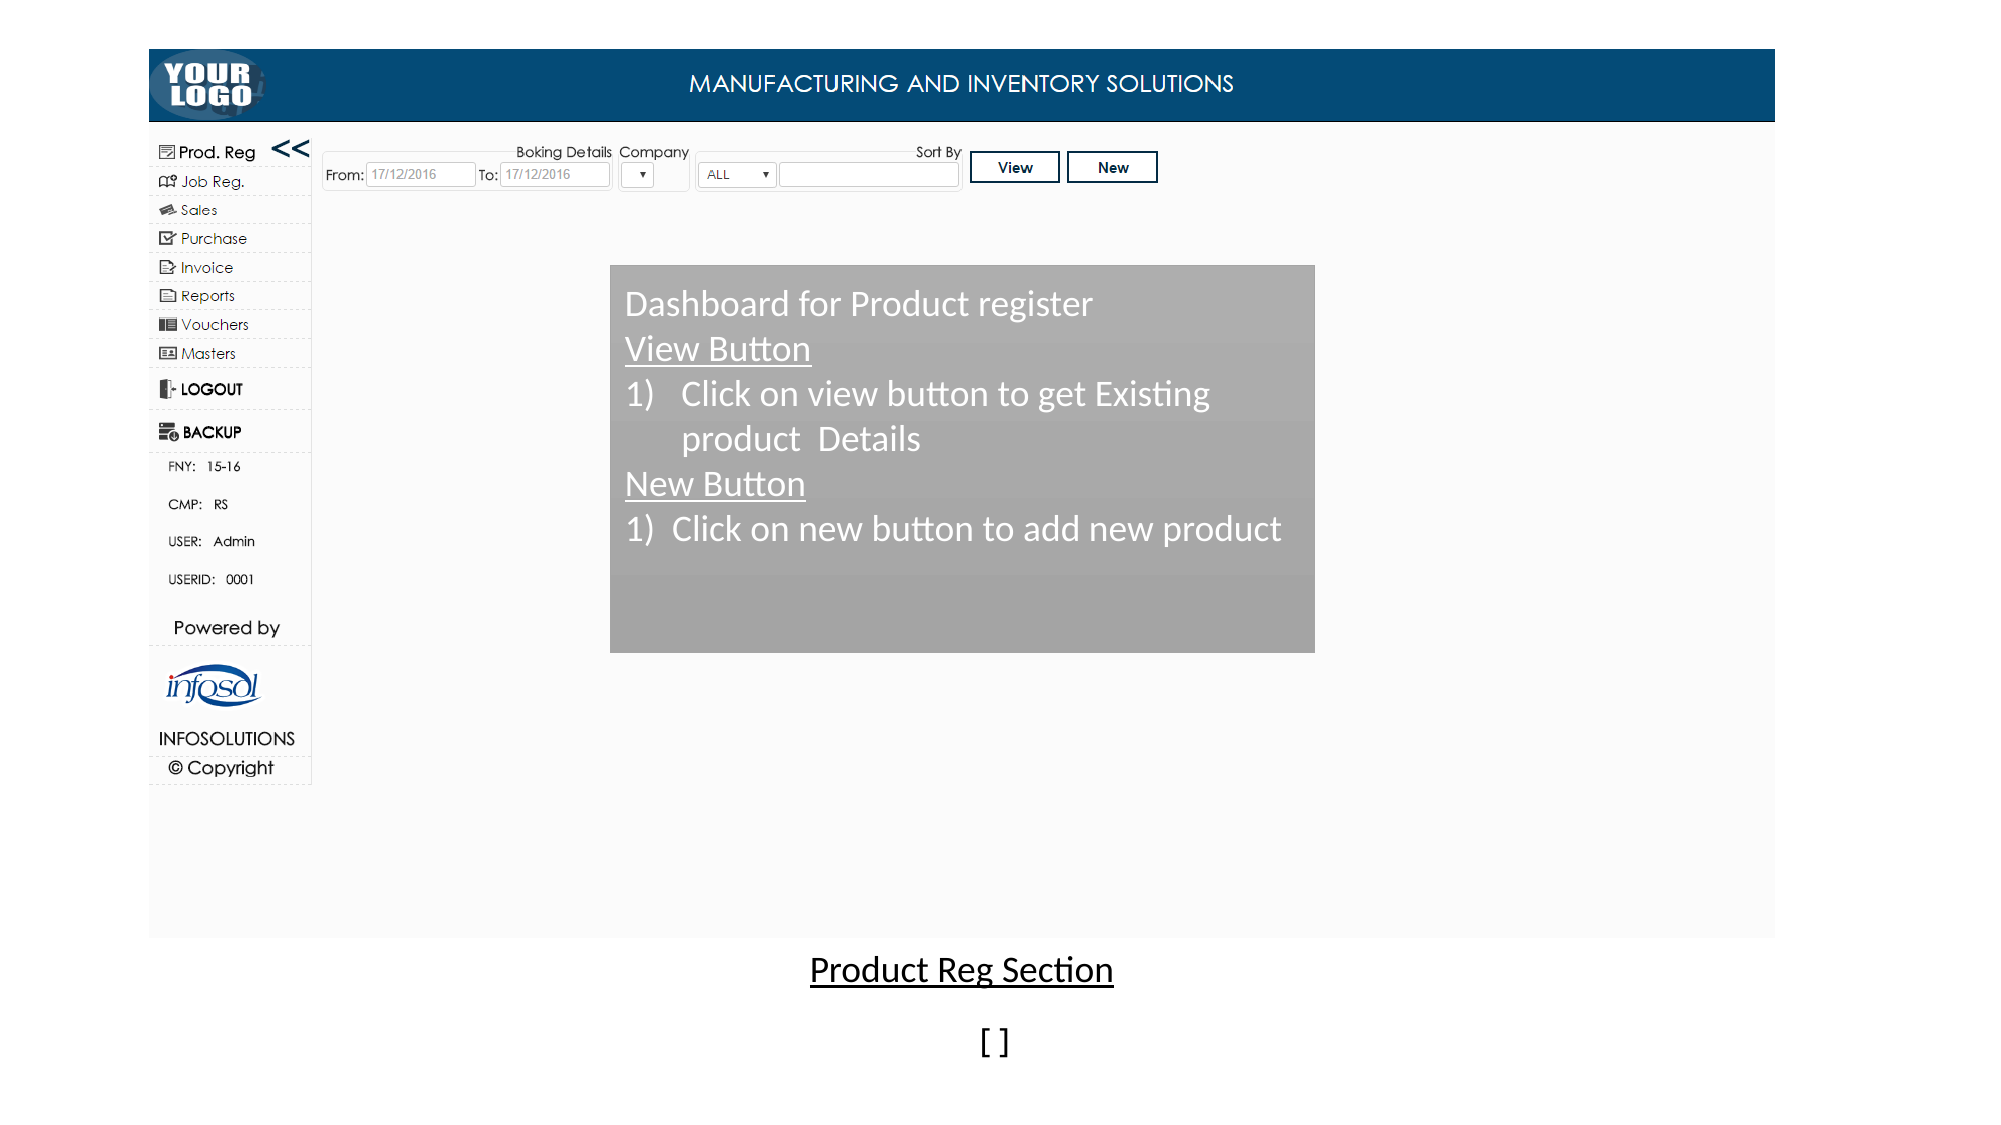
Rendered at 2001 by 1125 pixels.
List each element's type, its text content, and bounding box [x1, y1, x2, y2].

text_box [ ] [357, 989, 1633, 1090]
text_box Product Reg Section [795, 938, 1130, 989]
picture [149, 49, 1775, 938]
